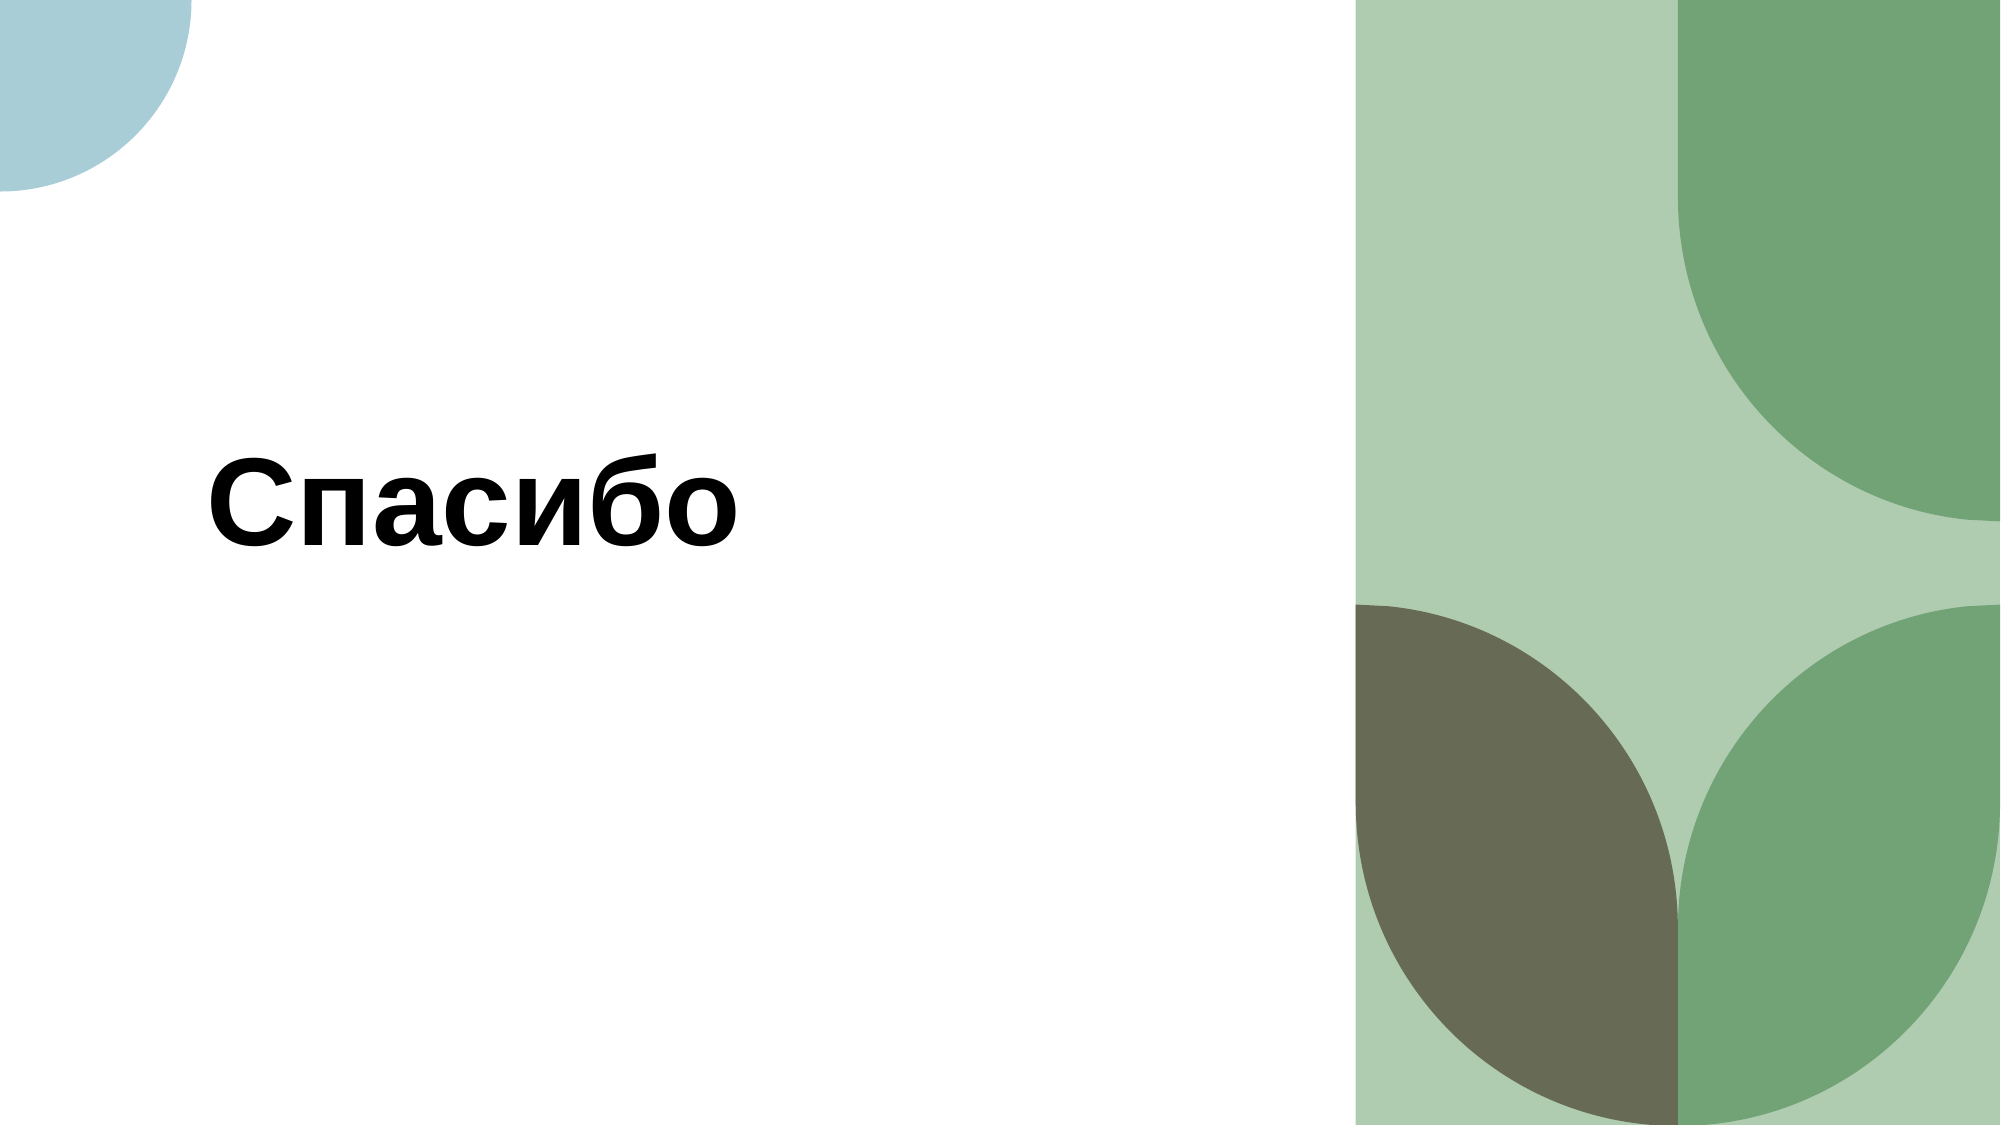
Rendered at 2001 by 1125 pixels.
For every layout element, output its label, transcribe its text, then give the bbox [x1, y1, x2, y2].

title Спасибо [191, 41, 1212, 577]
